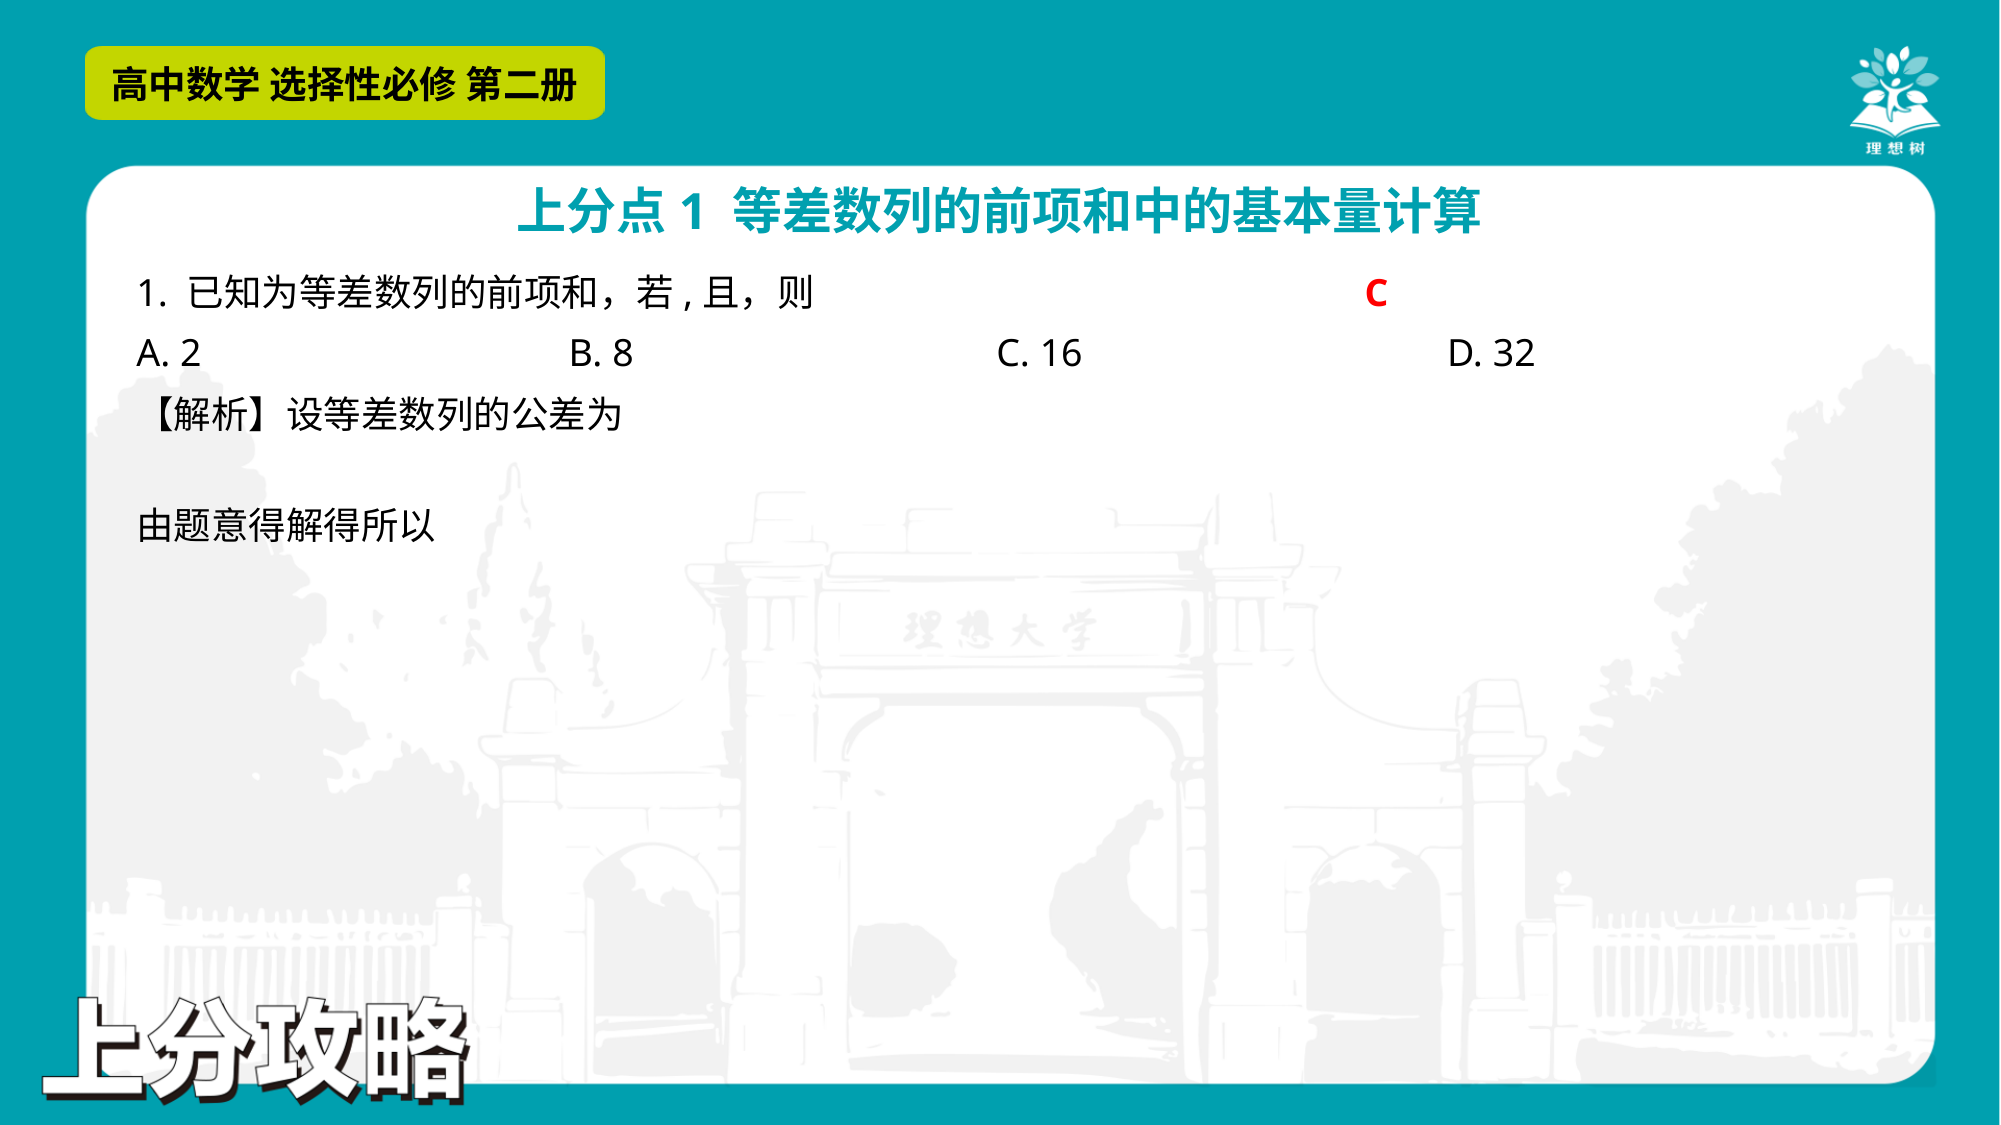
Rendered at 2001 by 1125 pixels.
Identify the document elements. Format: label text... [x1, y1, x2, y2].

text_box A. 2 B. 8 C. 16 D. 32 [136, 307, 1865, 367]
picture [0, 0, 2000, 1125]
text_box C [1349, 246, 1404, 307]
